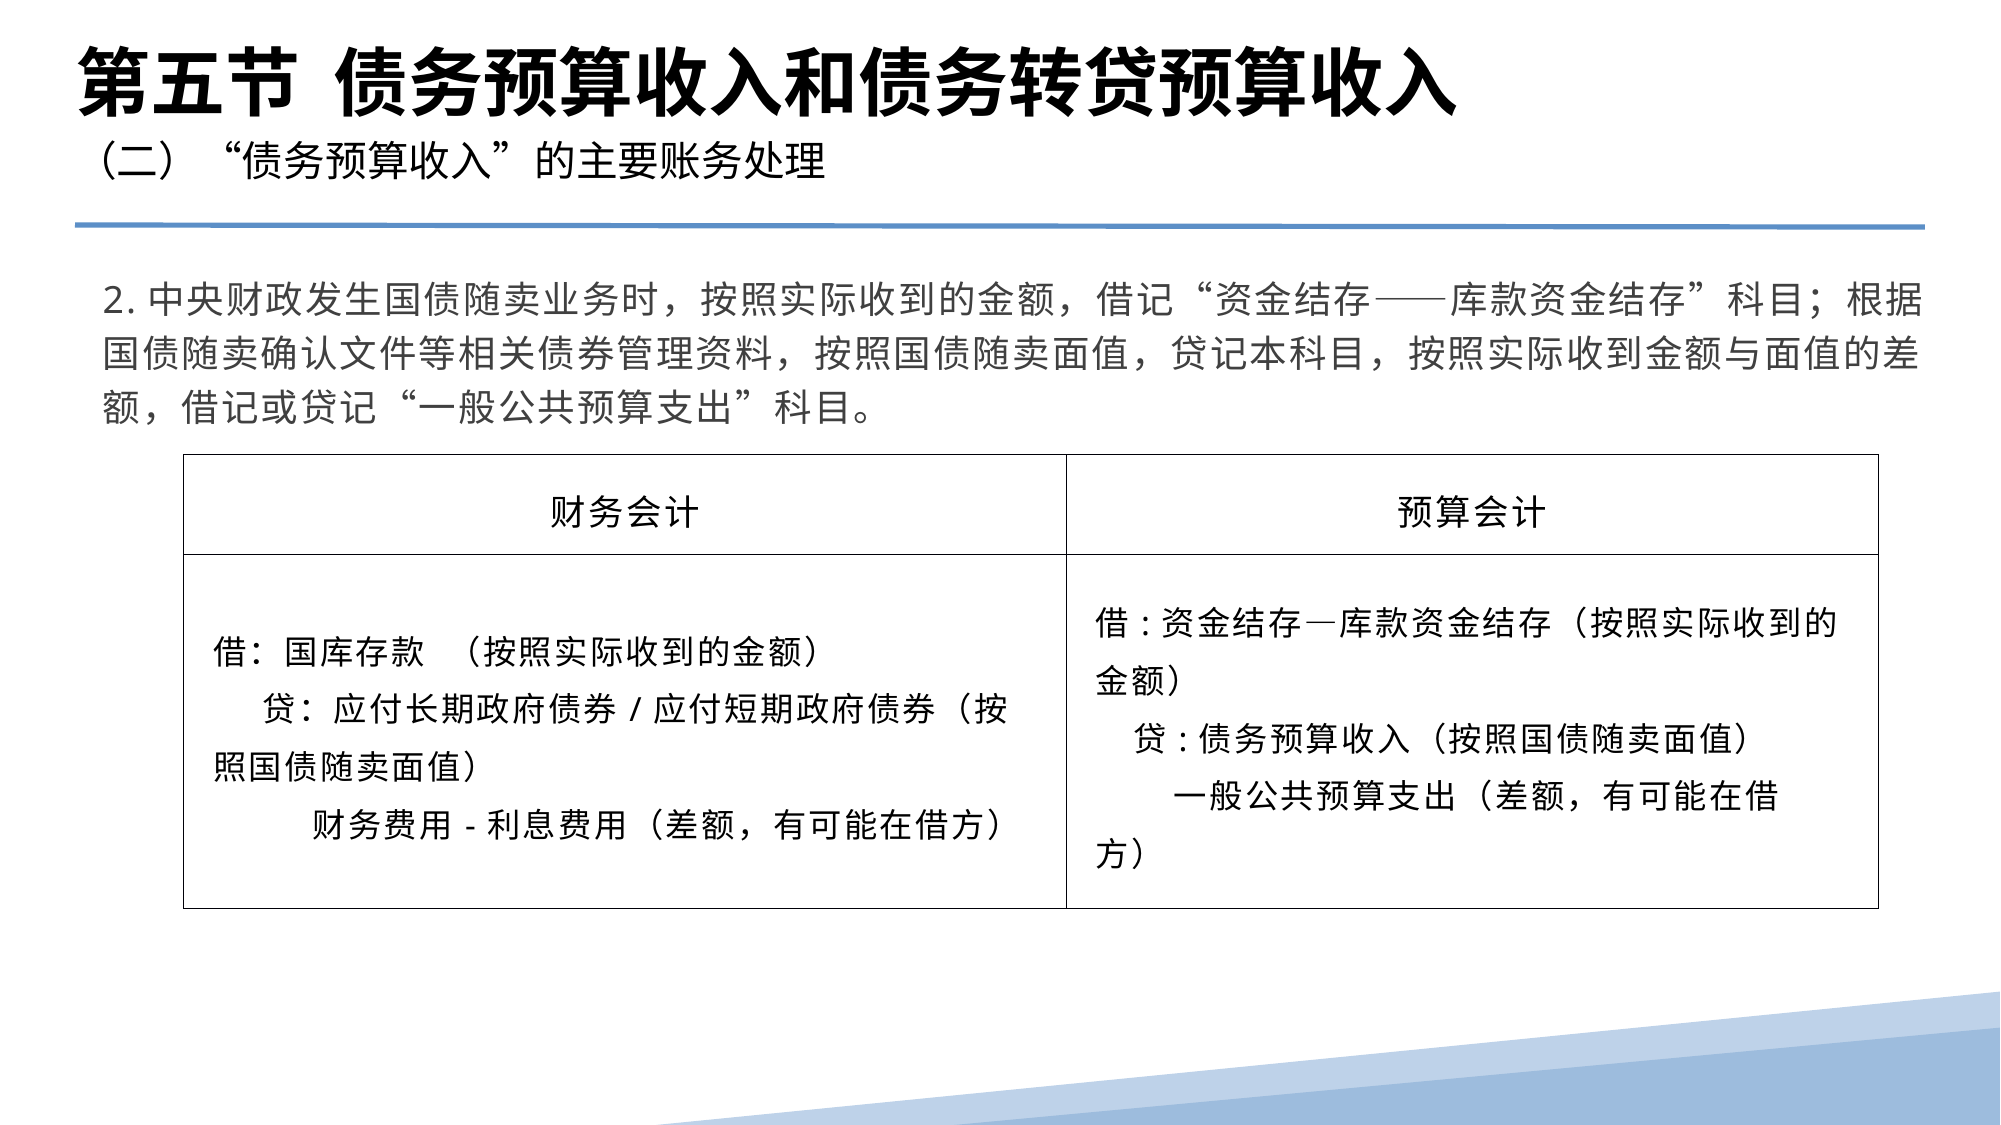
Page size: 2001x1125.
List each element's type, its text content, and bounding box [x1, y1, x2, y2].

text_box 第五节 债务预算收入和债务转贷预算收入 [75, 24, 1925, 124]
table_header 预算会计 [1067, 455, 1878, 554]
table_cell 借：国库存款 （按照实际收到的金额） 贷：应付长期政府债券/应付短期政府债券（按照国债随卖面值） 财务费用-利息费用（差额，有可能在借方） [184, 555, 1066, 908]
table_cell 借:资金结存—库款资金结存（按照实际收到的金额） 贷:债务预算收入（按照国债随卖面值） 一般公共预算支出（差额，有可能在借方） [1067, 555, 1878, 908]
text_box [656, 991, 2000, 1125]
table_header 财务会计 [184, 455, 1066, 554]
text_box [74, 224, 1925, 228]
text_box 2.中央财政发生国债随卖业务时，按照实际收到的金额，借记“资金结存――库款资金结存”科目；根据国债随卖确认文件等相关债券管理资料，按照国债随卖面值，贷记本科目，按照实际收到金额与面值的差额，借记或贷记“一般公共预算支出”科目。 [92, 241, 1953, 455]
text_box （二）“债务预算收入”的主要账务处理 [75, 124, 1925, 200]
